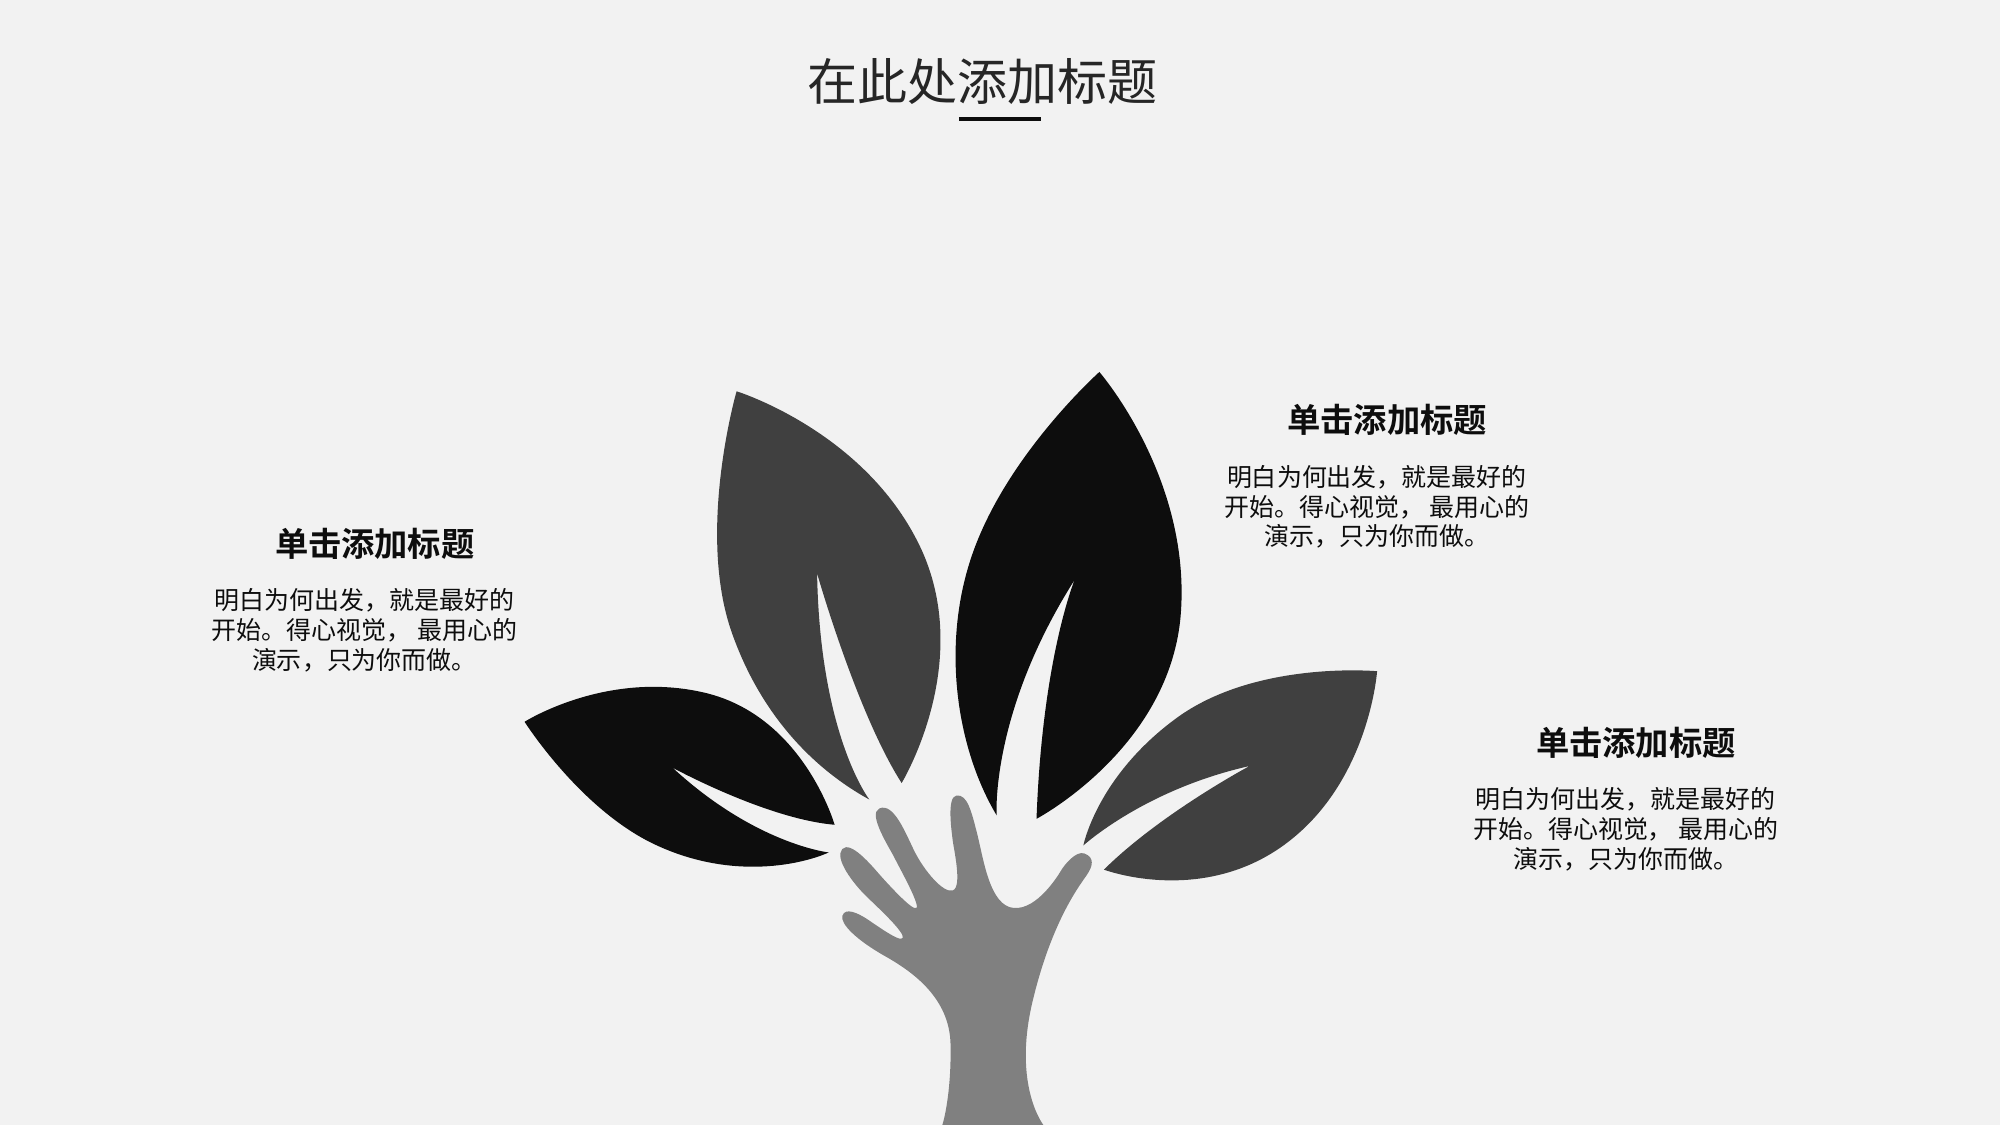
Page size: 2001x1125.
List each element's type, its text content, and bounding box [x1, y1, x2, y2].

text_box [840, 795, 1092, 1125]
text_box [717, 391, 941, 800]
text_box [1083, 670, 1378, 881]
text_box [204, 514, 525, 676]
text_box [524, 686, 835, 867]
text_box 在此处添加标题 [792, 43, 1208, 118]
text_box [1216, 391, 1538, 552]
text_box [1465, 713, 1786, 875]
text_box [955, 371, 1182, 819]
